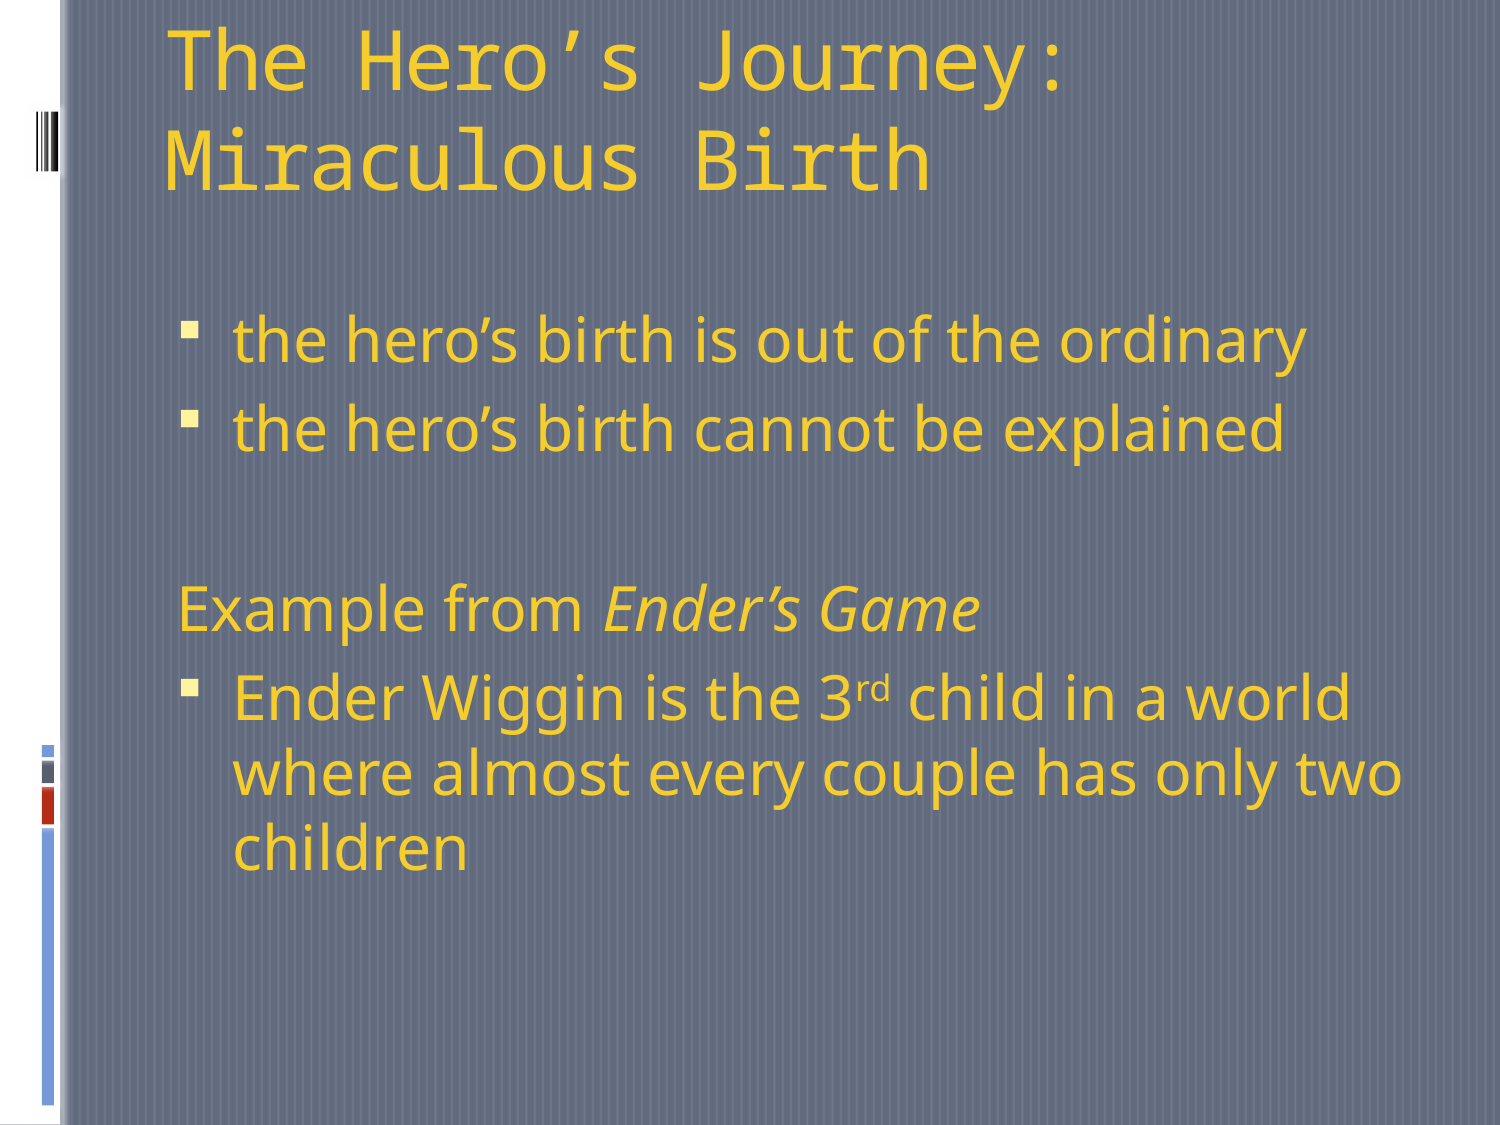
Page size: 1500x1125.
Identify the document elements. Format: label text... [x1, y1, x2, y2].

title The Hero’s Journey: Miraculous Birth [150, 0, 1425, 234]
list the hero’s birth is out of the ordinary the hero’s birth cannot be explained Example from Ender’s Game Ender Wiggin is the 3rd child in a world where almost every couple has only two children [150, 292, 1425, 1043]
